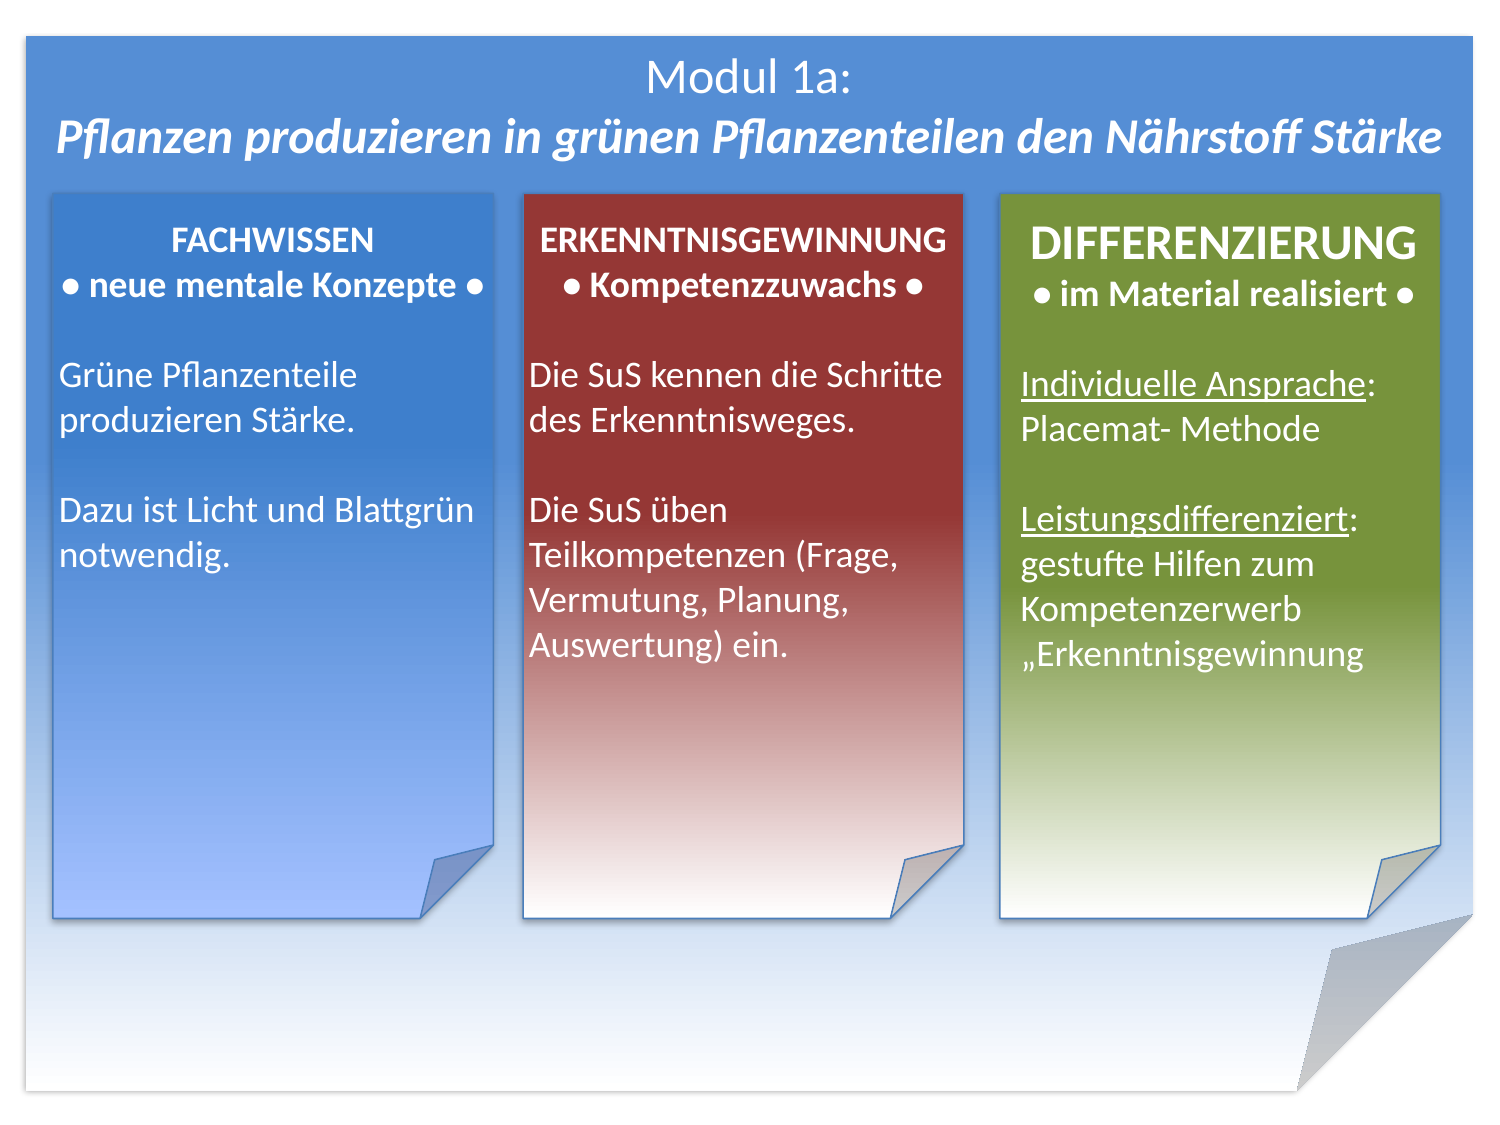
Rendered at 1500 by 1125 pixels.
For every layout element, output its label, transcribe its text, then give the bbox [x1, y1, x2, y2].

text_box FACHWISSEN • neue mentale Konzepte • Grüne Pflanzenteile produzieren Stärke. Dazu ist Licht und Blattgrün notwendig. [52, 208, 494, 581]
text_box [24, 35, 1474, 1092]
text_box Modul 1a: Pflanzen produzieren in grünen Pflanzenteilen den Nährstoff Stärke [25, 35, 1473, 231]
text_box [52, 192, 495, 920]
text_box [522, 193, 964, 919]
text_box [999, 193, 1441, 919]
